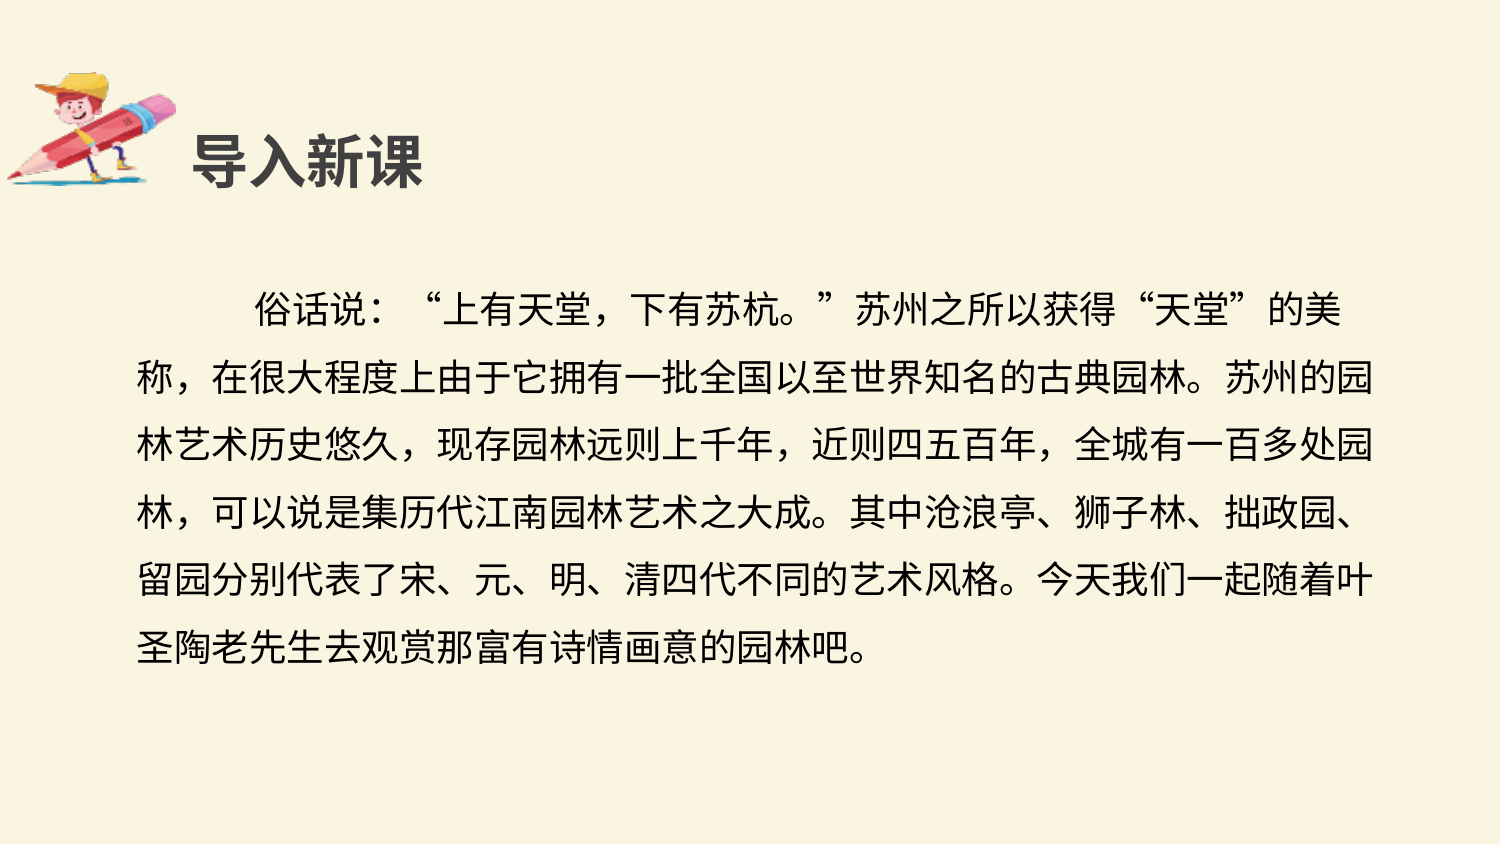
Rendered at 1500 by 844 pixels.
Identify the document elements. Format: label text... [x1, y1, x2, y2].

text_box 俗话说：“上有天堂，下有苏杭。”苏州之所以获得“天堂”的美称，在很大程度上由于它拥有一批全国以至世界知名的古典园林。苏州的园林艺术历史悠久，现存园林远则上千年，近则四五百年，全城有一百多处园林，可以说是集历代江南园林艺术之大成。其中沧浪亭、狮子林、拙政园、留园分别代表了宋、元、明、清四代不同的艺术风格。今天我们一起随着叶圣陶老先生去观赏那富有诗情画意的园林吧。 [121, 256, 1394, 677]
text_box 导入新课 [175, 117, 817, 203]
picture [6, 72, 176, 186]
